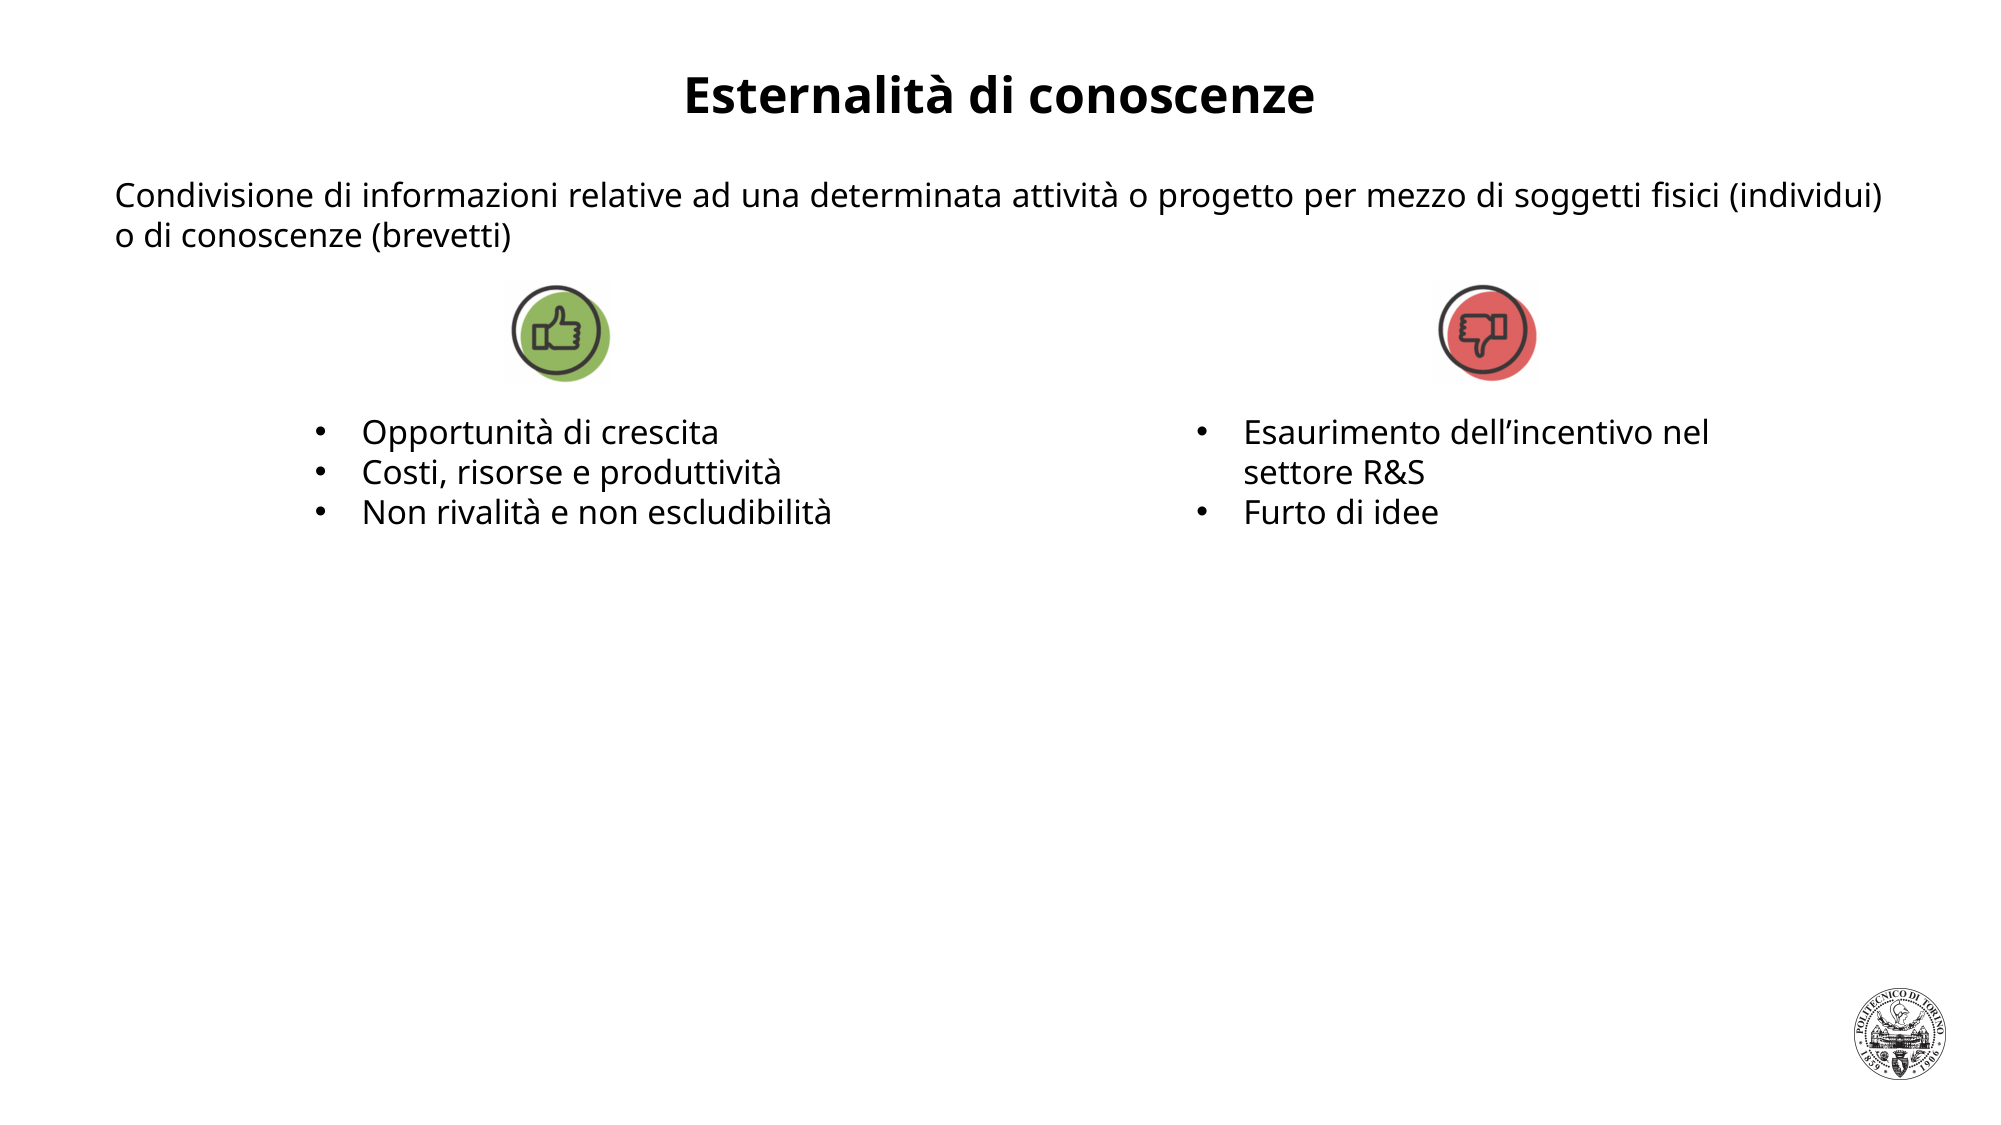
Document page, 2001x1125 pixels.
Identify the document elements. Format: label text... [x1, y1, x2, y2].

picture [1854, 988, 1947, 1080]
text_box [1181, 281, 1808, 541]
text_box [299, 281, 958, 546]
text_box Esternalità di conoscenze Condivisione di informazioni relative ad una determinata attività o progetto per mezzo di soggetti fisici (individui) o di conoscenze (brevetti) [99, 55, 1901, 262]
